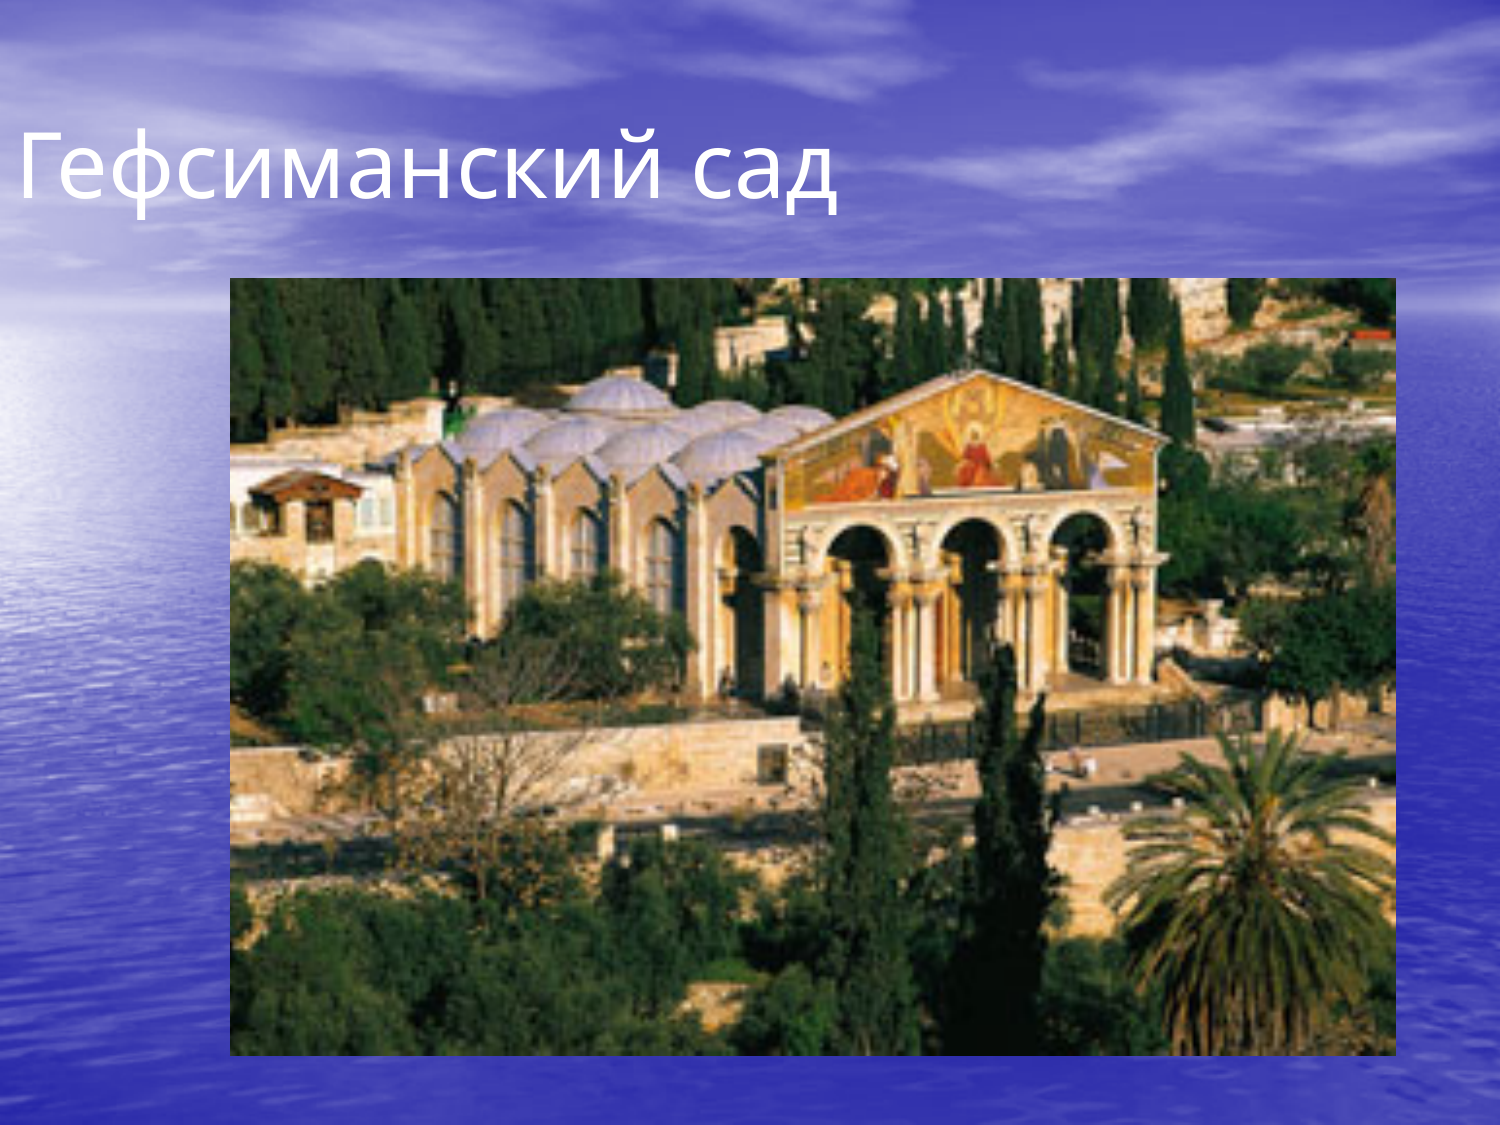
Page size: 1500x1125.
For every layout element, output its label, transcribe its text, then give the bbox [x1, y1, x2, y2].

title Гефсиманский сад [0, 47, 1351, 276]
picture [229, 278, 1396, 1056]
